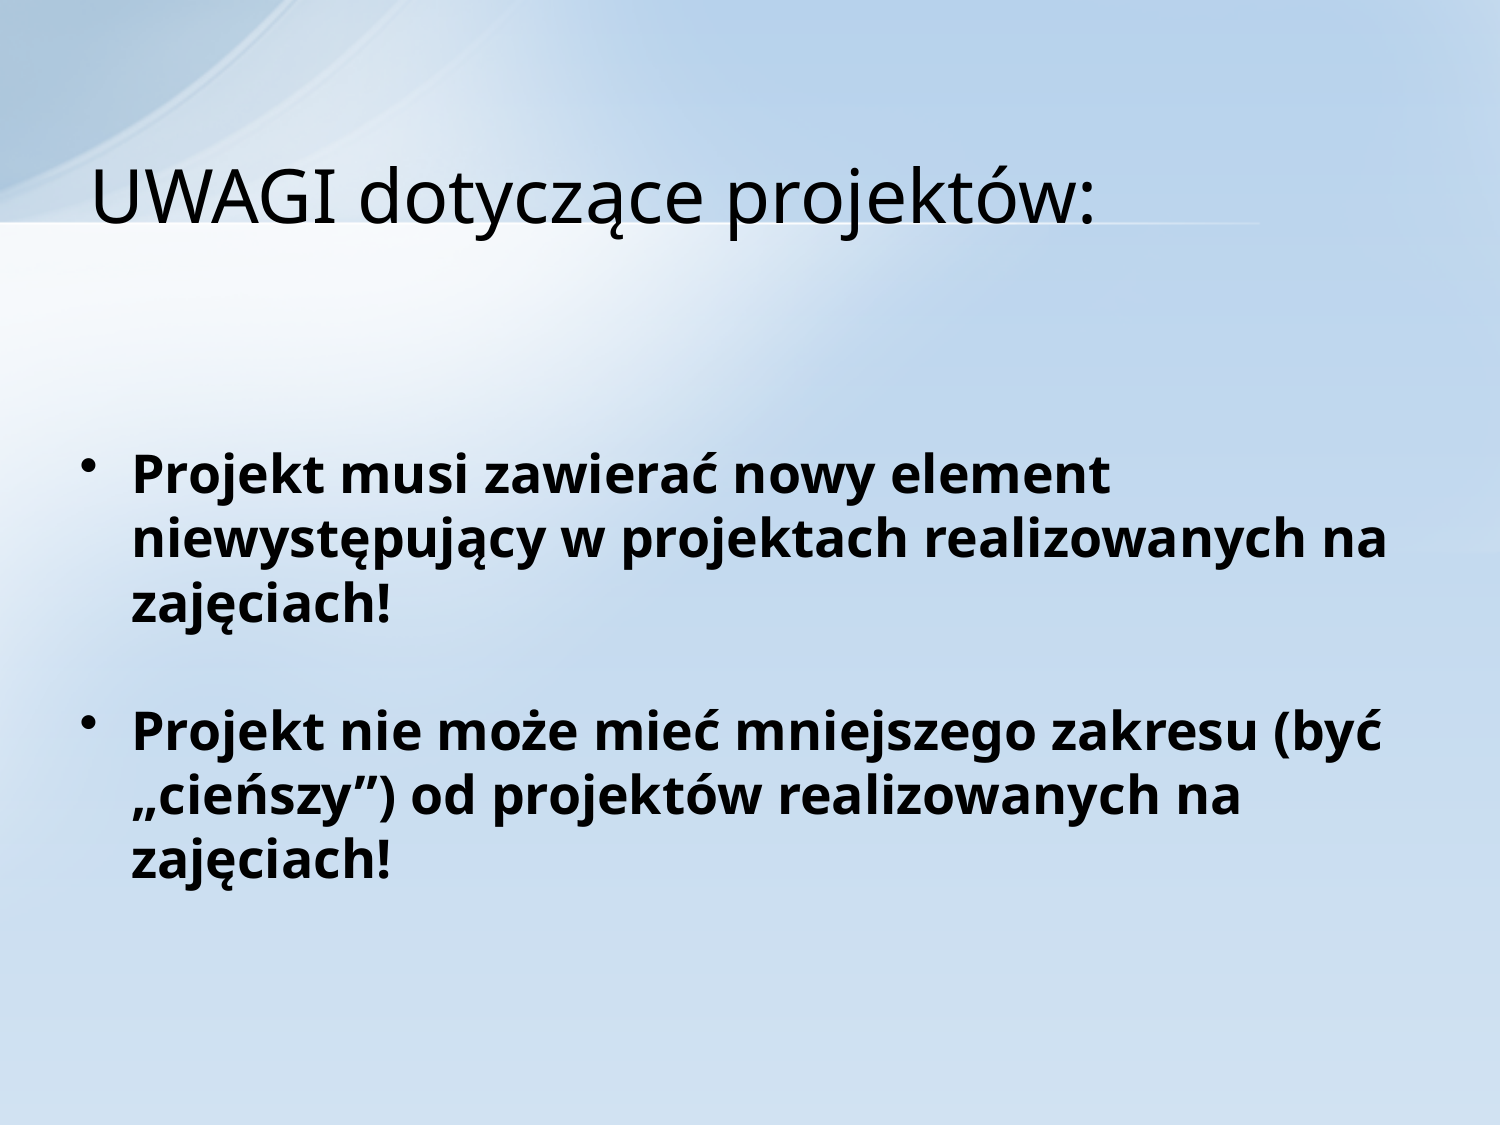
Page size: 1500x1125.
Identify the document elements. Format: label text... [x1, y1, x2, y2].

list Projekt musi zawierać nowy element niewystępujący w projektach realizowanych na zajęciach! Projekt nie może mieć mniejszego zakresu (być „cieńszy”) od projektów realizowanych na zajęciach! [64, 432, 1415, 898]
title UWAGI dotyczące projektów: [75, 58, 1425, 247]
picture [0, 0, 1500, 1125]
